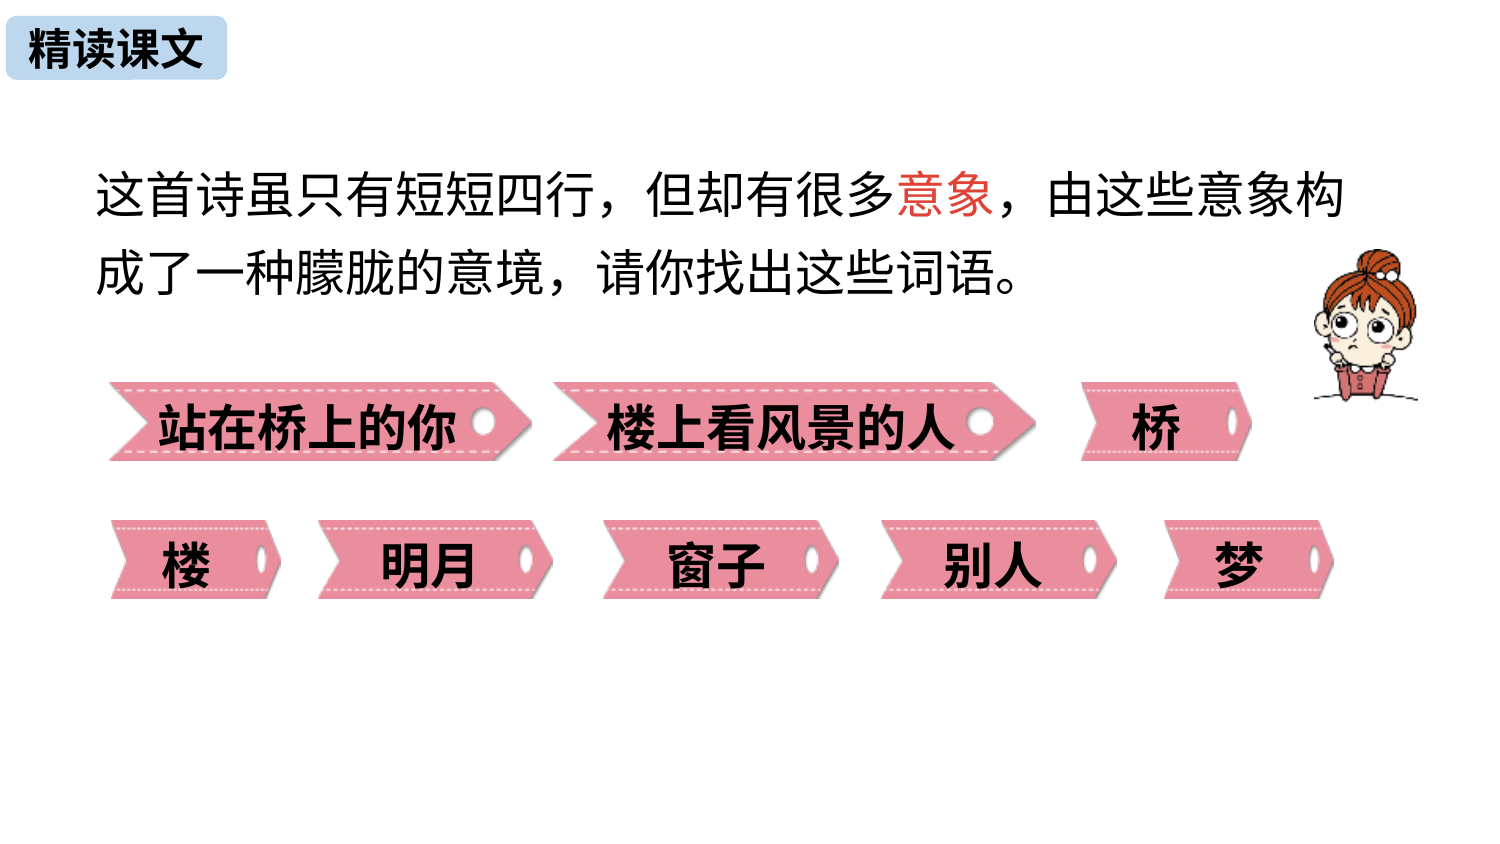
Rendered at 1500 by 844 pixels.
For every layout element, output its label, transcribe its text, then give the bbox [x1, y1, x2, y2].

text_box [1081, 382, 1252, 465]
text_box 这首诗虽只有短短四行，但却有很多意象，由这些意象构成了一种朦胧的意境，请你找出这些词语。 [77, 132, 1372, 315]
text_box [318, 520, 553, 603]
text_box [111, 520, 281, 603]
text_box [109, 382, 532, 465]
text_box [881, 520, 1117, 603]
text_box 精读课文 [4, 14, 229, 81]
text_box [553, 382, 1036, 465]
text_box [1164, 520, 1334, 603]
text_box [603, 520, 839, 603]
picture [1314, 249, 1418, 404]
